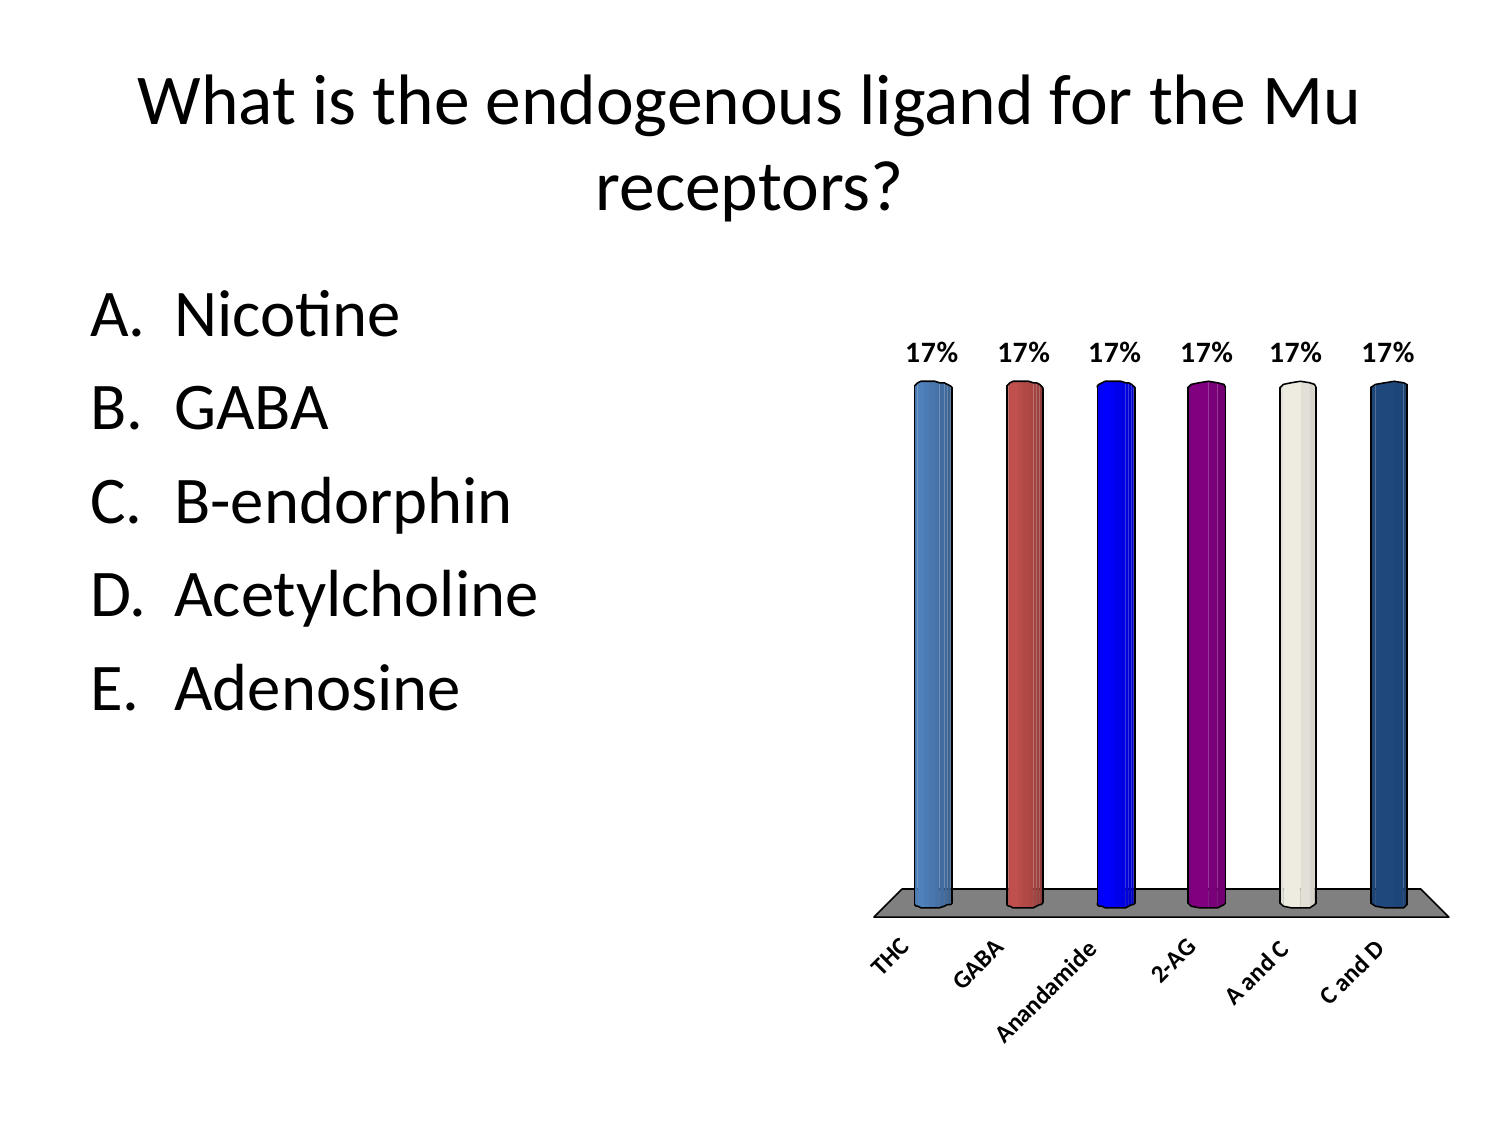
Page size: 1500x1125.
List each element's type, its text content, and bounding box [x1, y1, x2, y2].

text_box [739, 262, 1490, 1107]
list Nicotine GABA B-endorphin Acetylcholine Adenosine [75, 262, 737, 1005]
title What is the endogenous ligand for the Mu receptors? [75, 45, 1425, 233]
